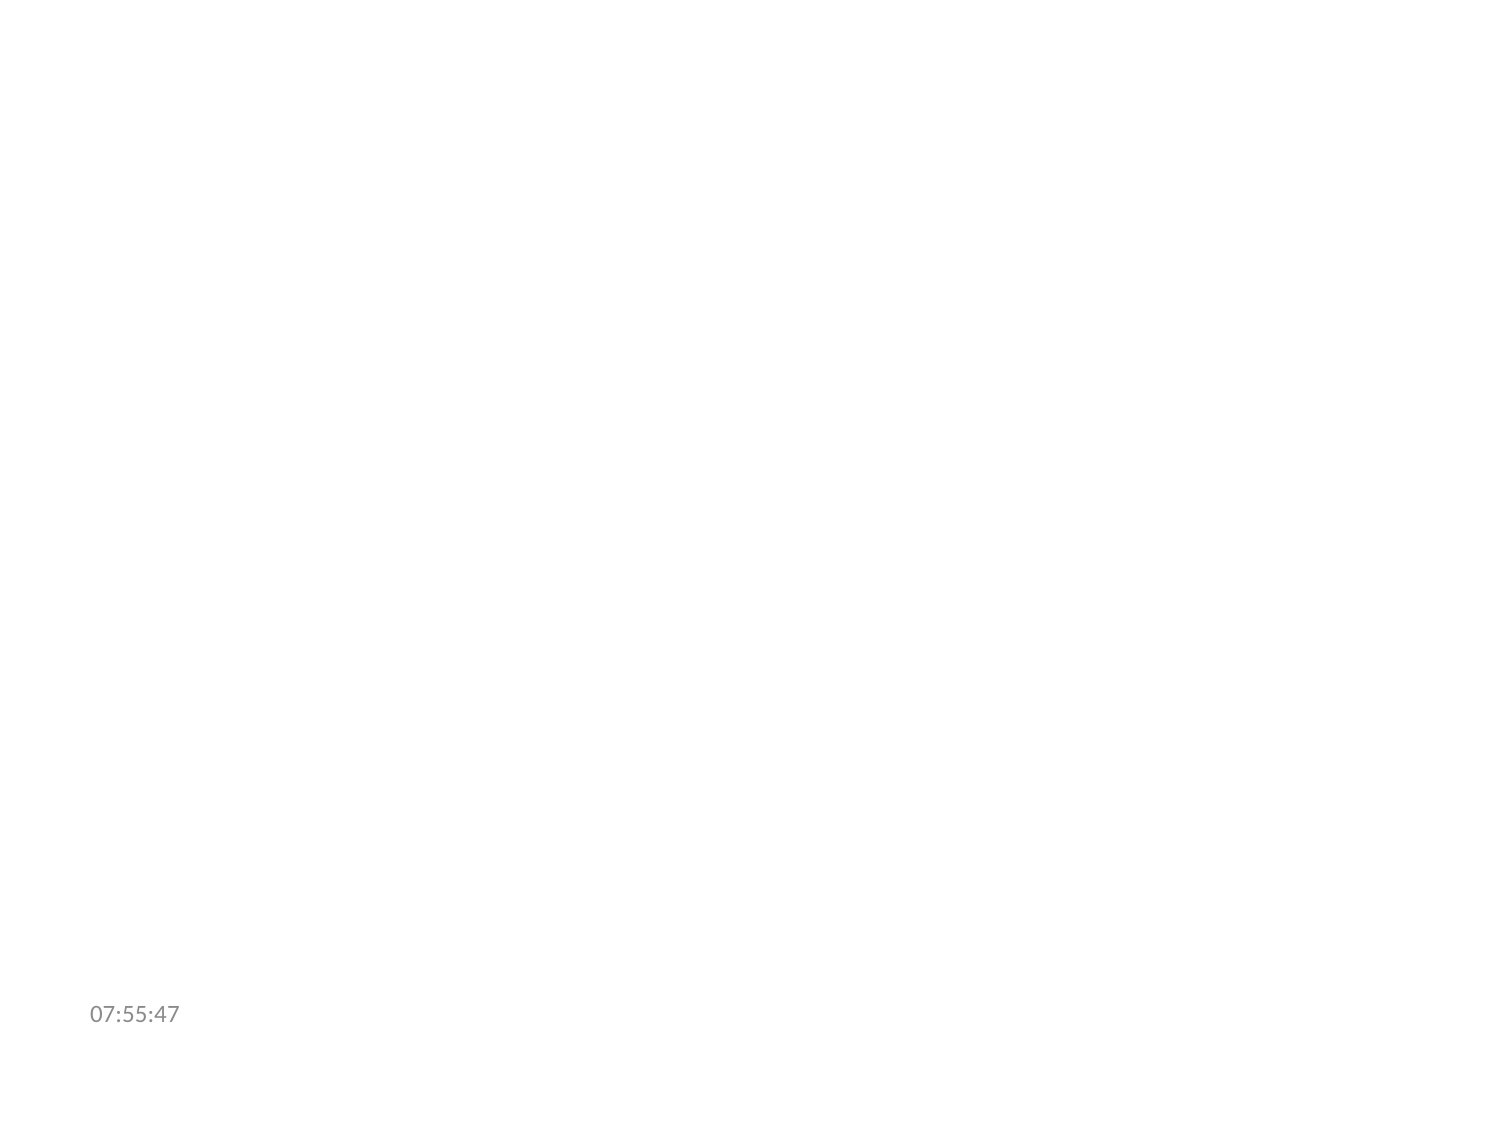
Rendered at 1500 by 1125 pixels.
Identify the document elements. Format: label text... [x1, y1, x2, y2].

text_box 15:35:09 [75, 982, 425, 1043]
